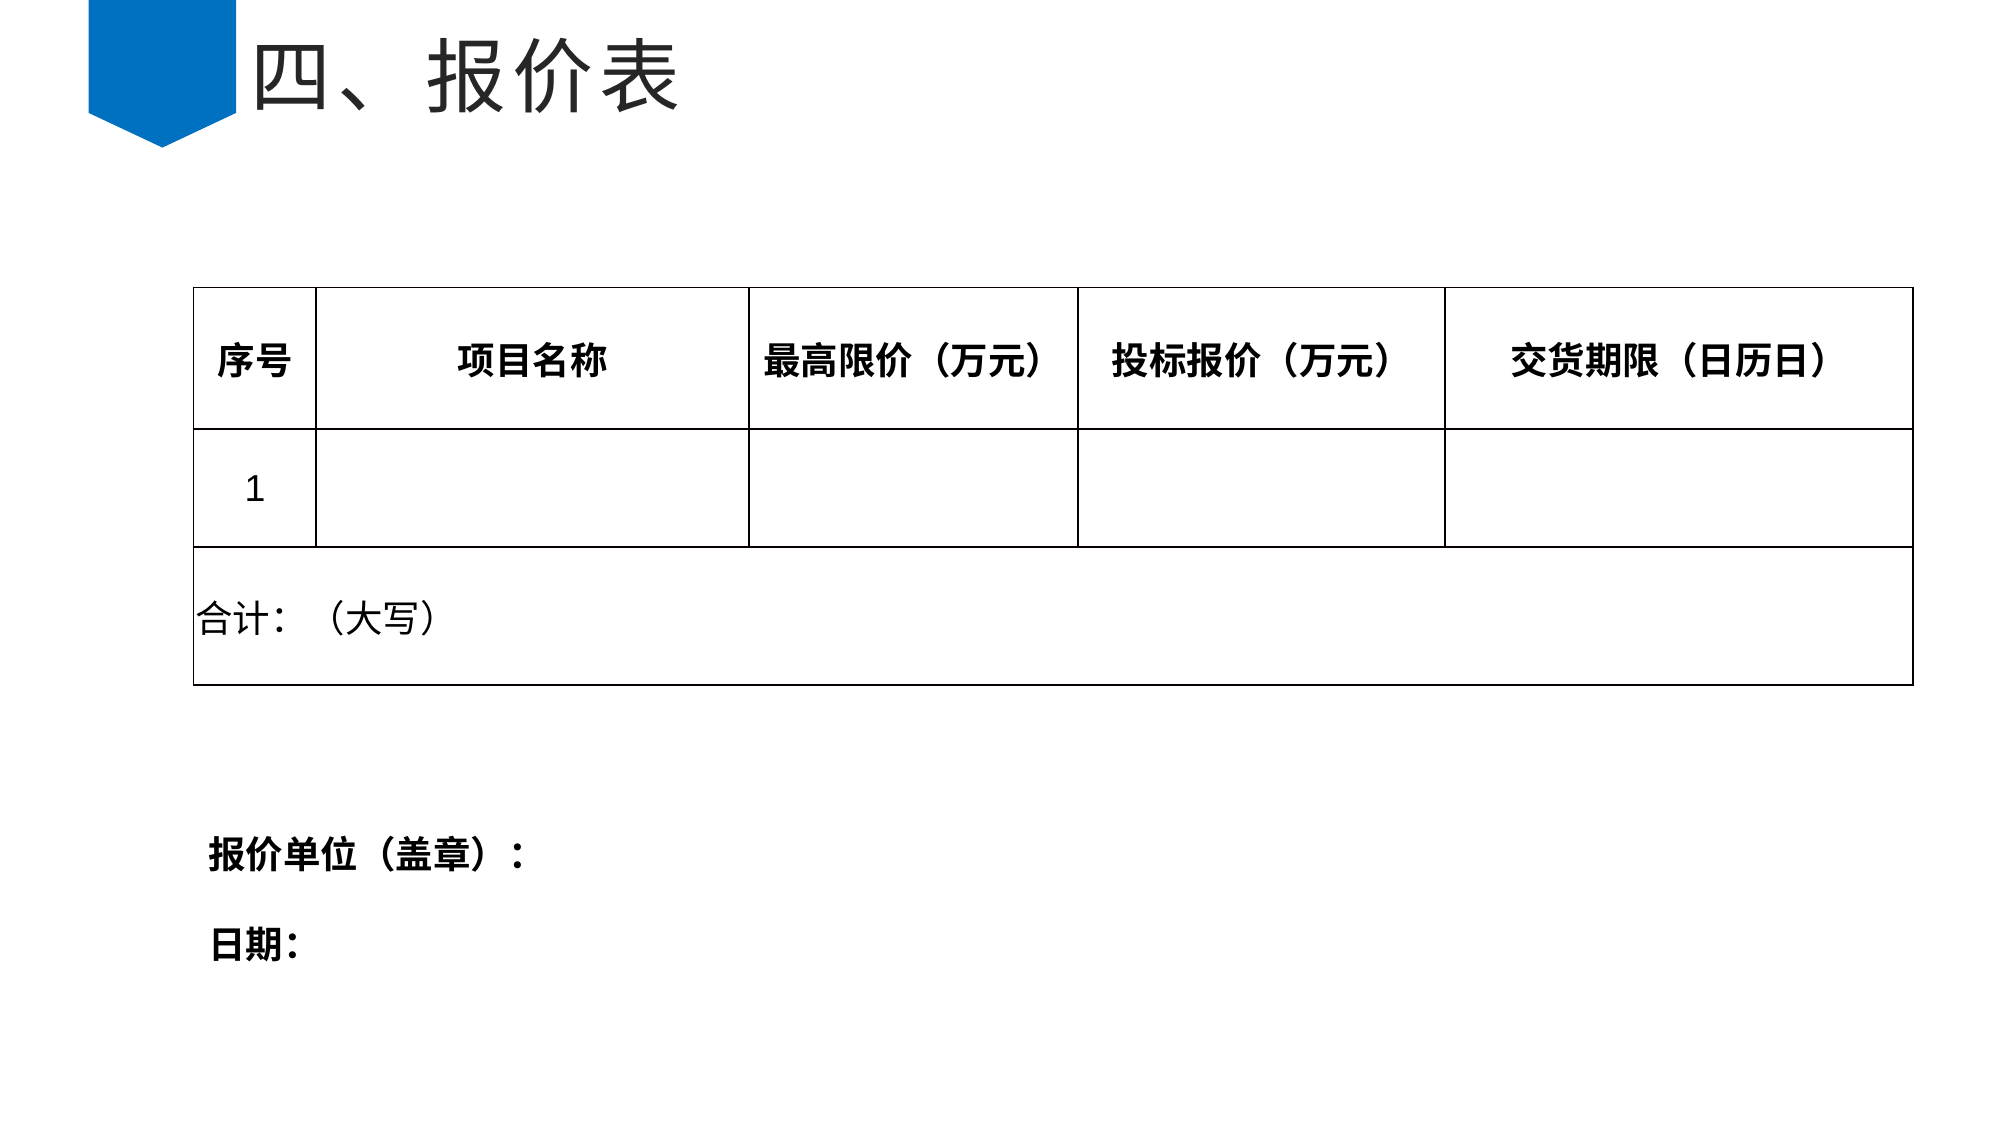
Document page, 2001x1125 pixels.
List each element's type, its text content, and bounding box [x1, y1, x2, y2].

table_header 最高限价（万元） [750, 288, 1077, 428]
table_header 序号 [194, 288, 315, 428]
table_cell 合计：（大写） [194, 548, 1912, 684]
title 四、报价表 [236, 15, 1913, 132]
table_cell [750, 430, 1077, 546]
table_cell [317, 430, 748, 546]
table_cell [1079, 430, 1444, 546]
text_box [87, 0, 238, 149]
table_header 项目名称 [317, 288, 748, 428]
text_box 报价单位（盖章）： 日期： [193, 823, 1566, 973]
text_box [105, 238, 1782, 868]
table_cell 1 [194, 430, 315, 546]
table_header 交货期限（日历日） [1446, 288, 1912, 428]
table_header 投标报价（万元） [1079, 288, 1444, 428]
table_cell [1446, 430, 1912, 546]
